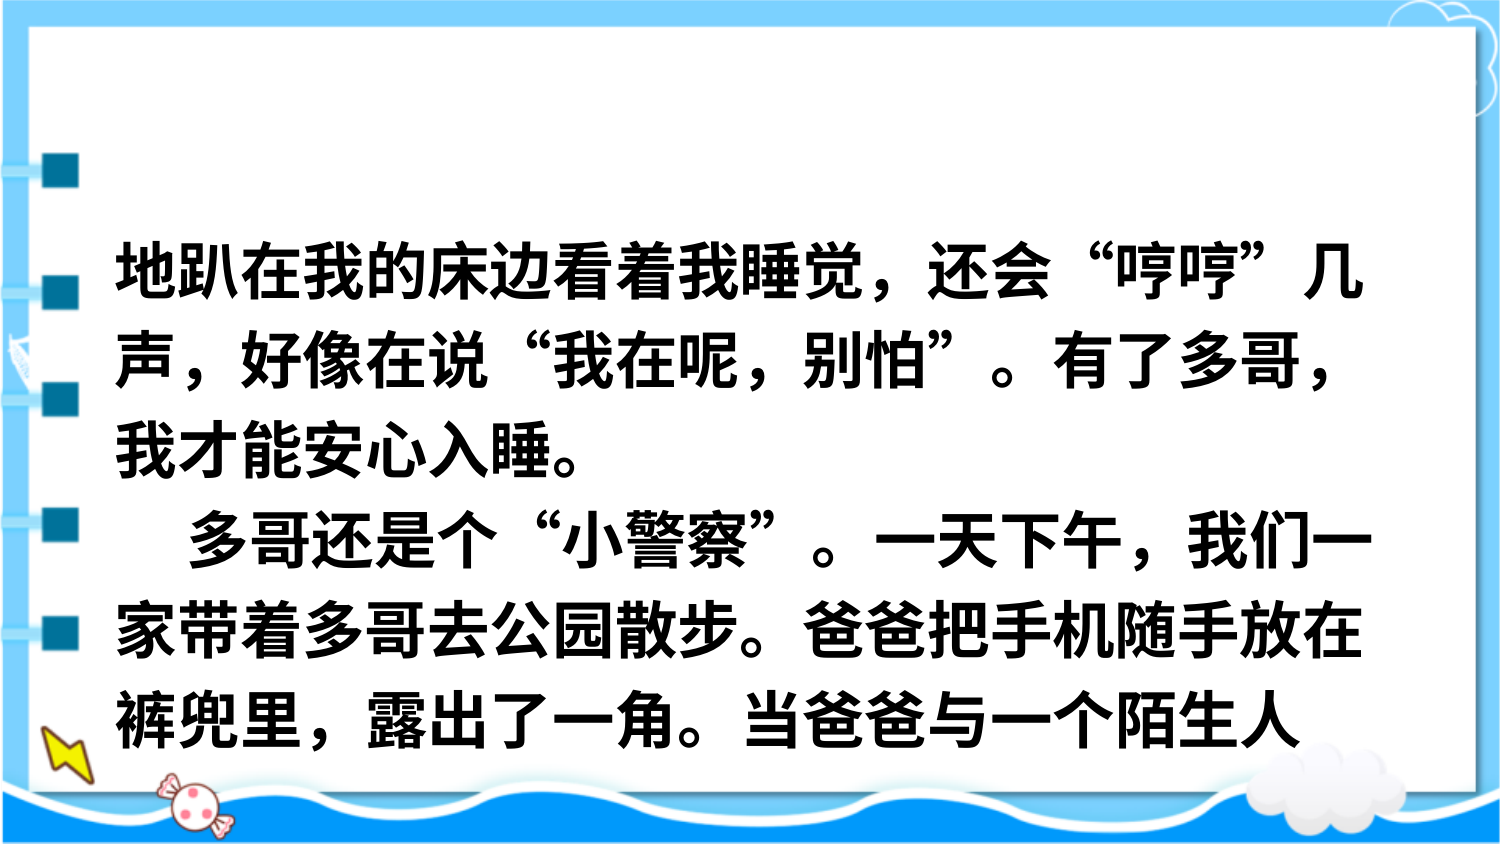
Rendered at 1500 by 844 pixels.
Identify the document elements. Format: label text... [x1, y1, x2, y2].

text_box 地趴在我的床边看着我睡觉，还会“哼哼”几声，好像在说“我在呢，别怕”。有了多哥，我才能安心入睡。 多哥还是个“小警察”。一天下午，我们一家带着多哥去公园散步。爸爸把手机随手放在裤兜里，露出了一角。当爸爸与一个陌生人 [100, 209, 1400, 764]
picture [0, 0, 1500, 844]
